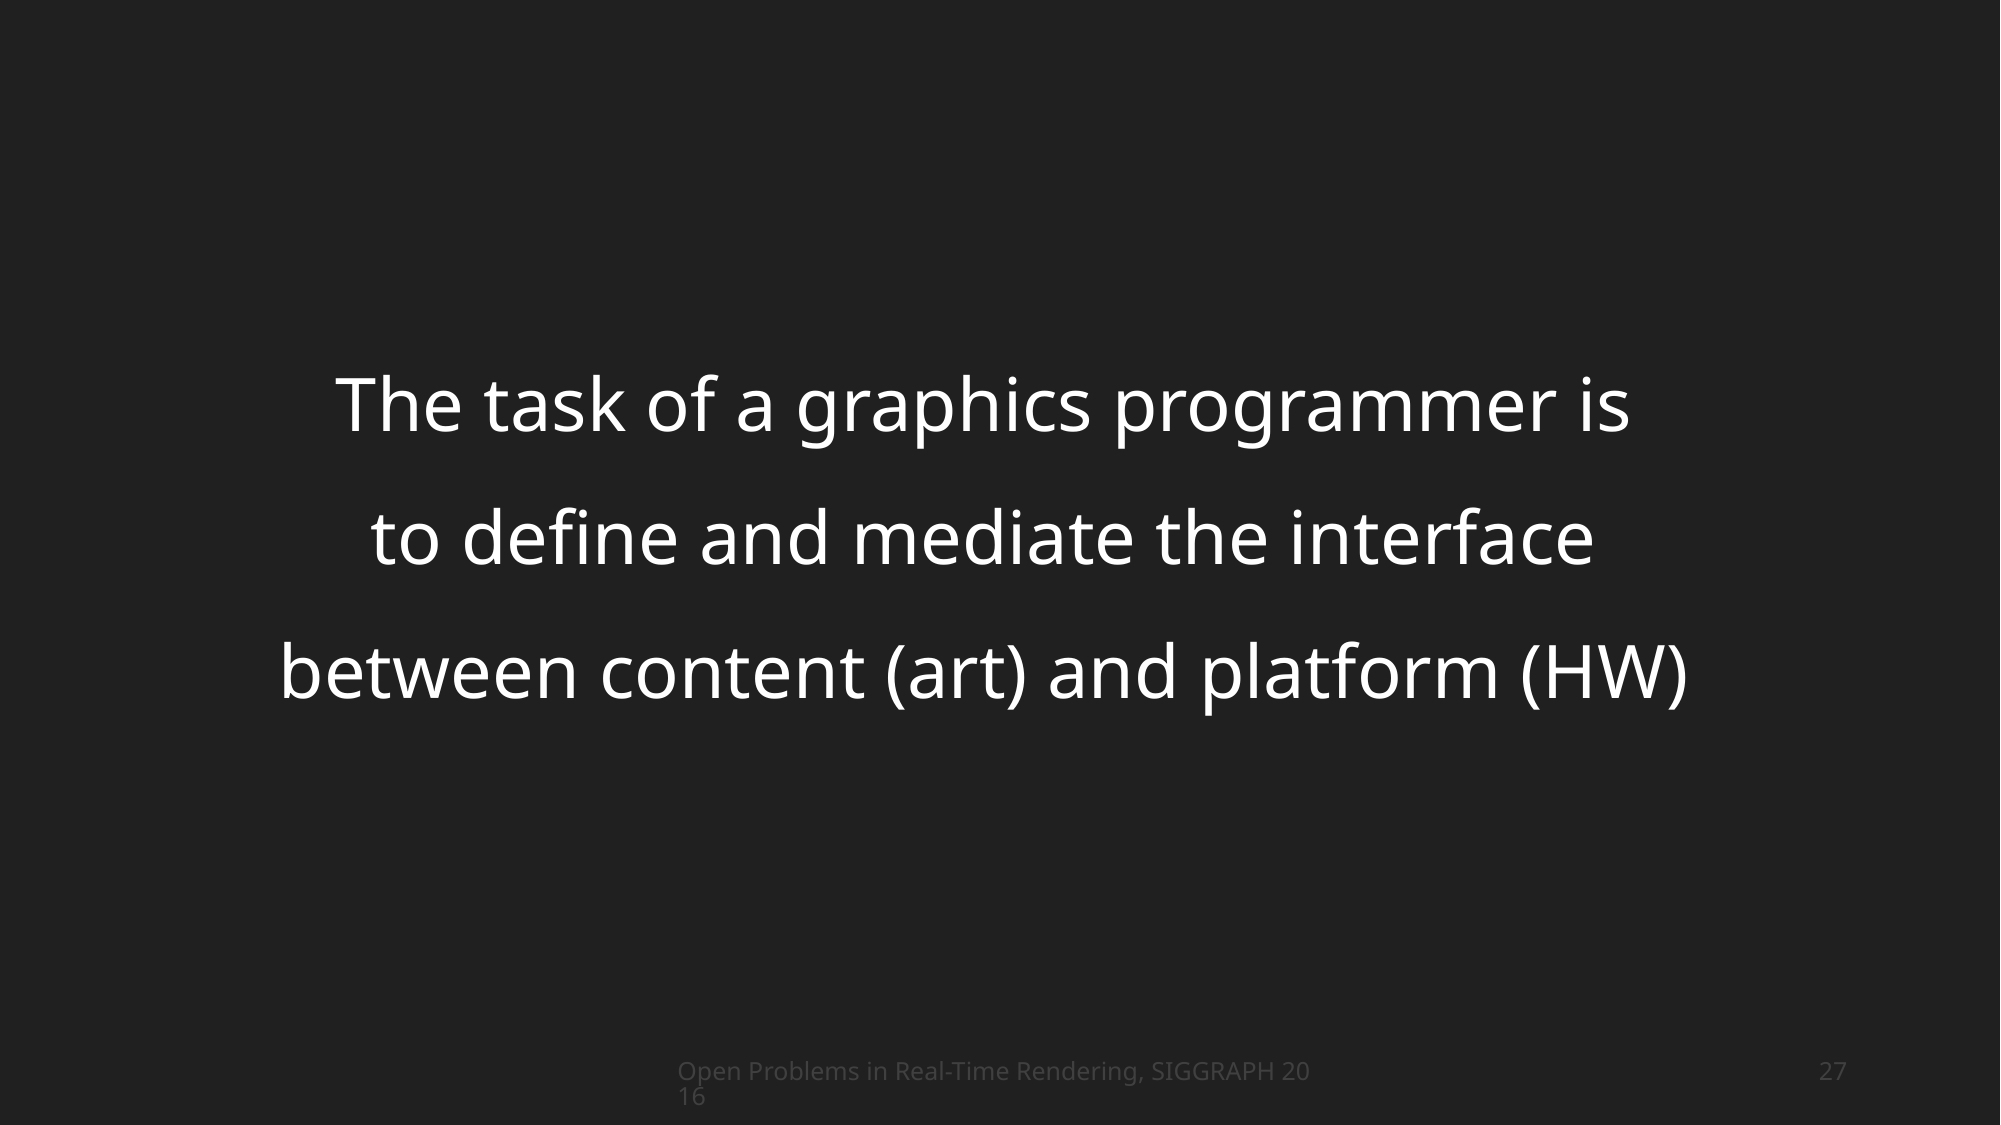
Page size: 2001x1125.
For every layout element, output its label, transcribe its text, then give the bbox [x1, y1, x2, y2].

footer Open Problems in Real-Time Rendering, SIGGRAPH 2016 [662, 1042, 1338, 1103]
text_box The task of a graphics programmer is to define and mediate the interface between content (art) and platform (HW) [238, 305, 1731, 721]
slide_number 27 [1412, 1042, 1863, 1103]
